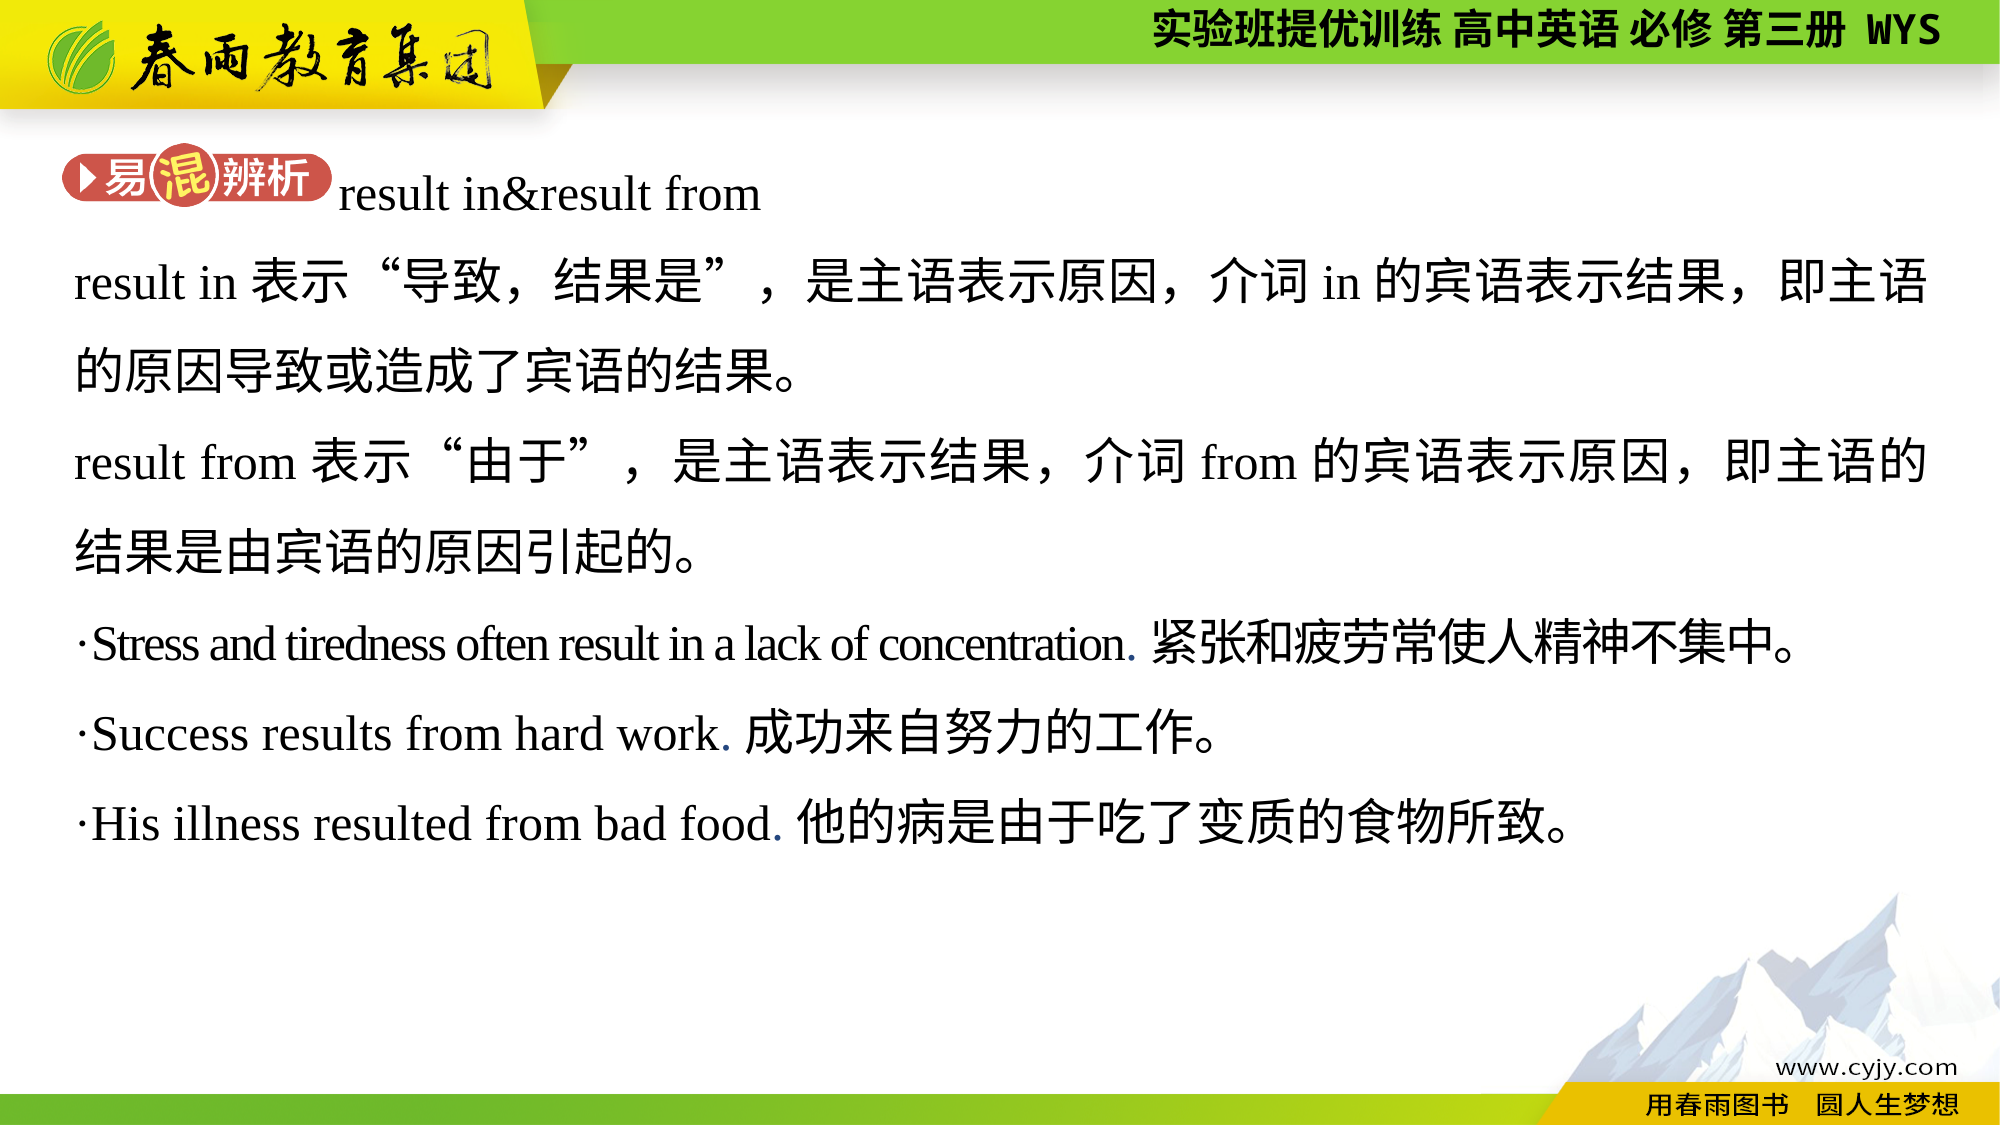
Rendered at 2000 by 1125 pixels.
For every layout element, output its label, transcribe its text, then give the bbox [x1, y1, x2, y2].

picture [0, 0, 2000, 1125]
list result in&result from result in表示“导致，结果是”，是主语表示原因，介词in的宾语表示结果，即主语的原因导致或造成了宾语的结果。 result from表示“由于”，是主语表示结果，介词from的宾语表示原因，即主语的结果是由宾语的原因引起的。 ·Stress and tiredness often result in a lack of concentration.紧张和疲劳常使人精神不集中。 ·Success results from hard work.成功来自努力的工作。 ·His illness resulted from bad food.他的病是由于吃了变质的食物所致。 [59, 122, 1944, 854]
